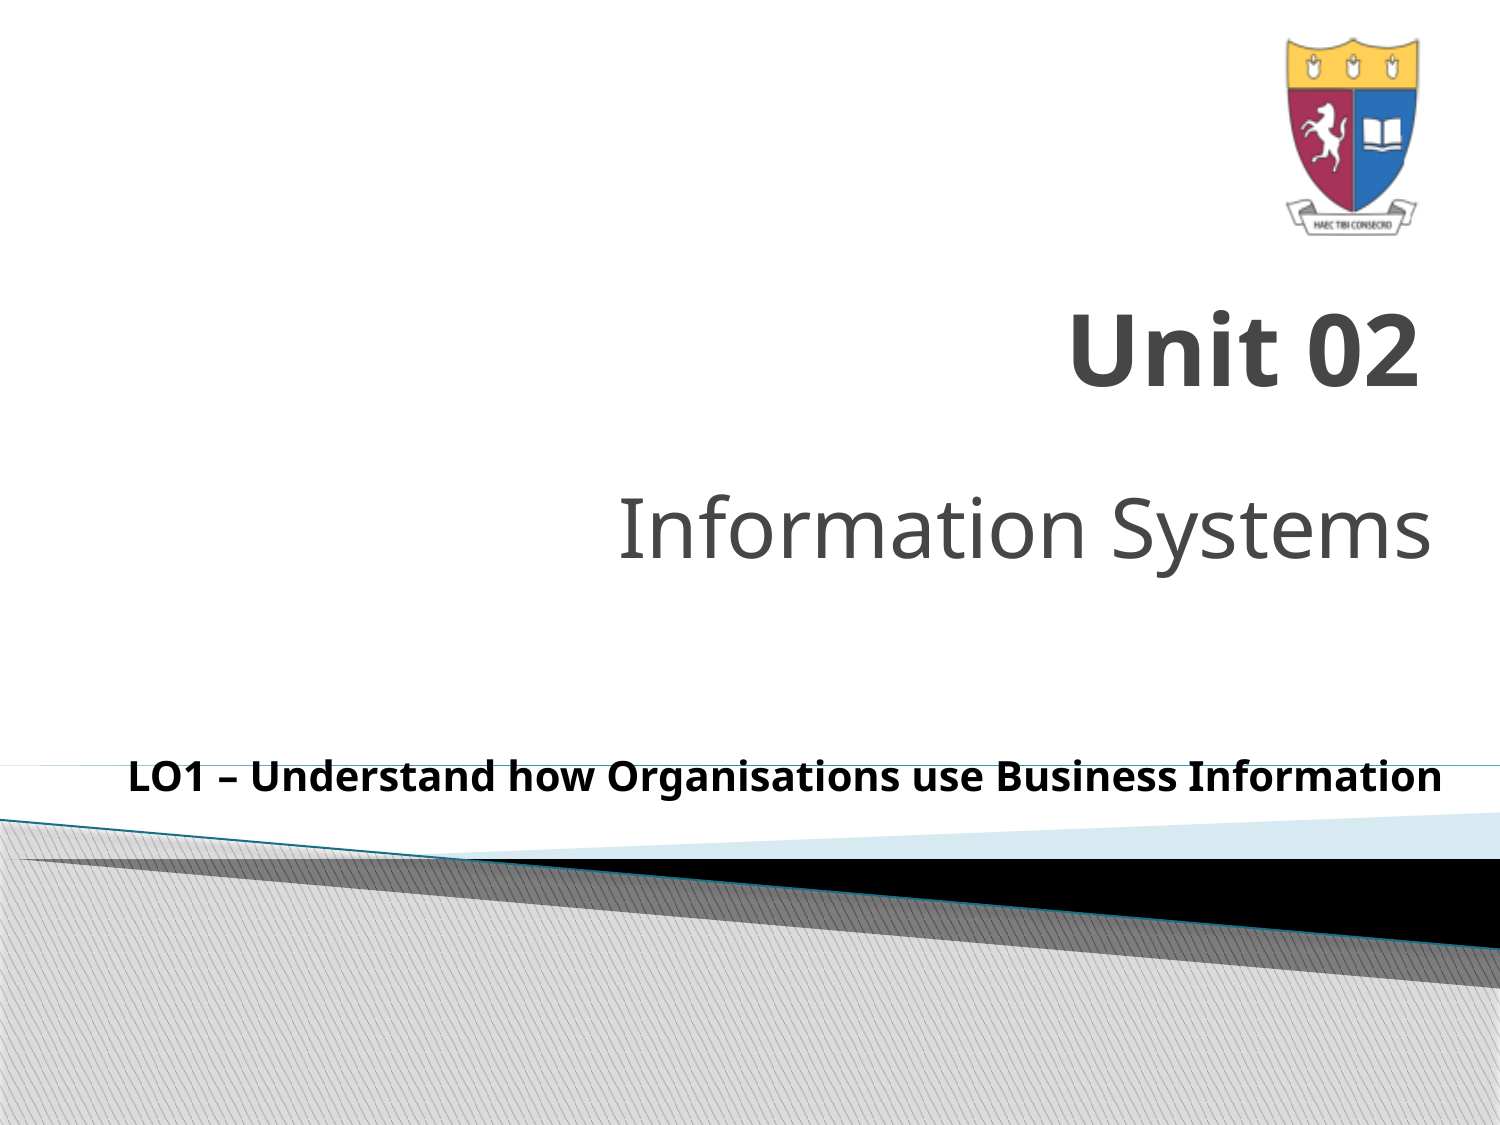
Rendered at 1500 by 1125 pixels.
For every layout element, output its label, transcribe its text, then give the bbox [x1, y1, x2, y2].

picture [5, 859, 1500, 989]
subtitle Information Systems [177, 468, 1453, 592]
picture [1269, 30, 1436, 244]
title Unit 02 [161, 113, 1437, 414]
text_box LO1 – Understand how Organisations use Business Information [100, 742, 1459, 808]
